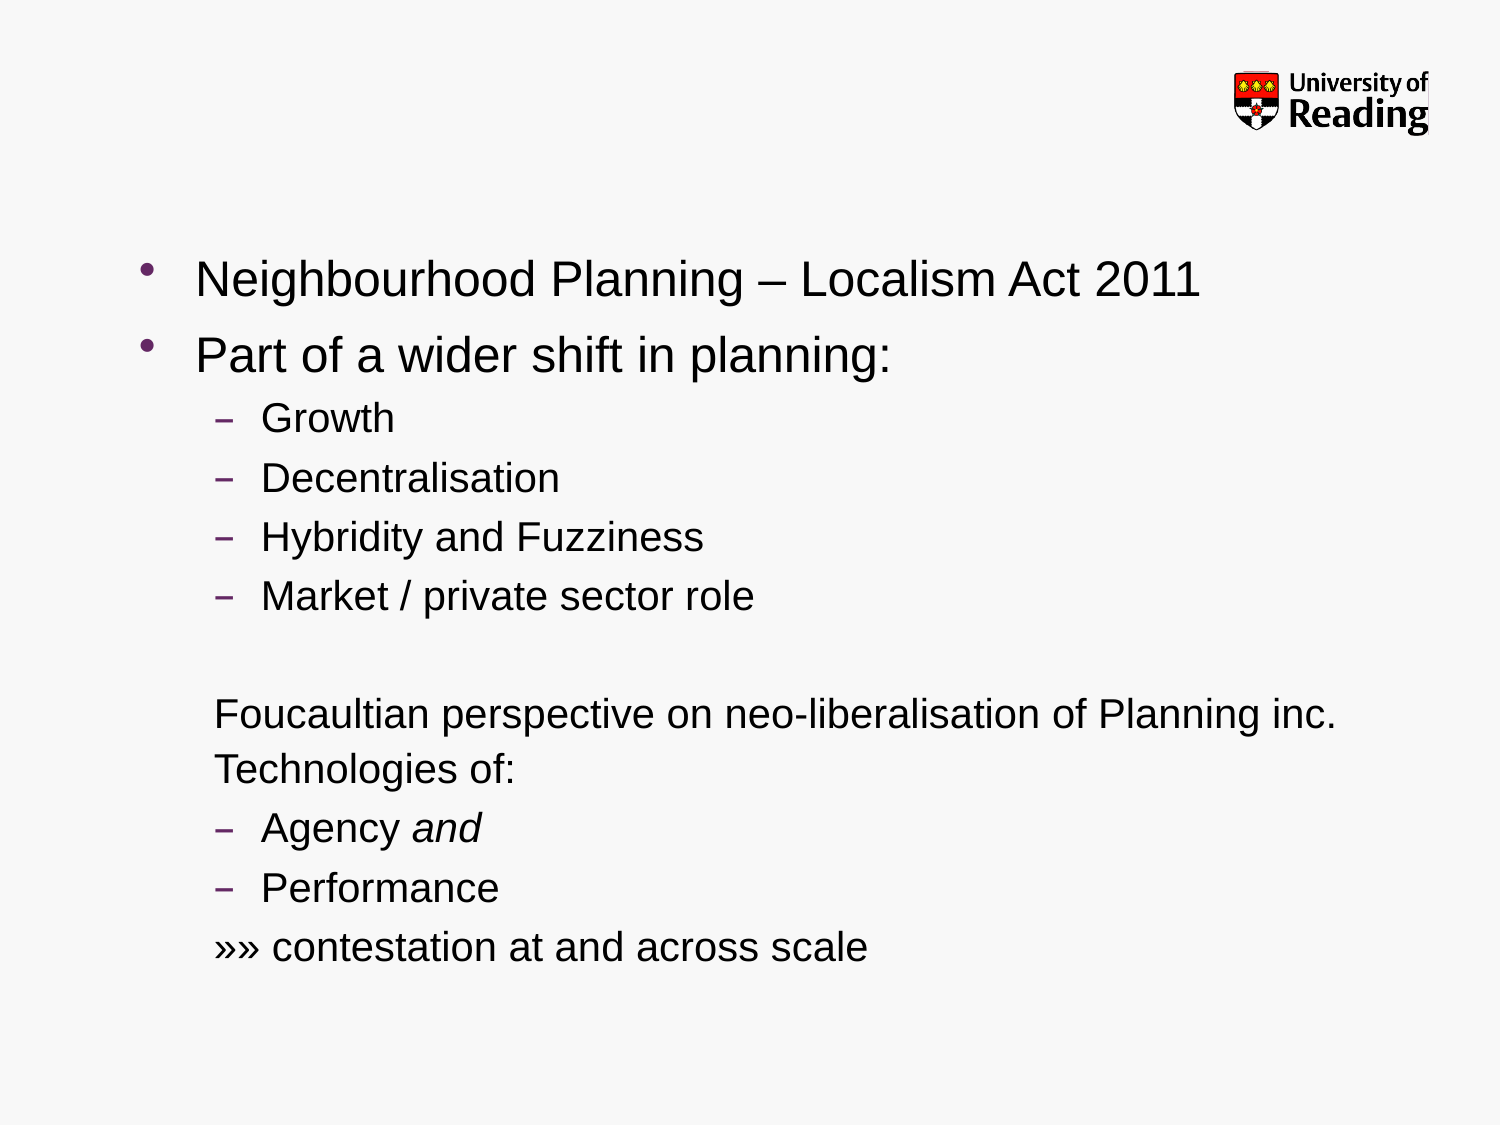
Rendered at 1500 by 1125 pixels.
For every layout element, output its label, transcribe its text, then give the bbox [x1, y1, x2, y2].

list Neighbourhood Planning – Localism Act 2011 Part of a wider shift in planning: Growth Decentralisation Hybridity and Fuzziness Market / private sector role Foucaultian perspective on neo-liberalisation of Planning inc. Technologies of: Agency and Performance »» contestation at and across scale [123, 232, 1426, 976]
picture [1234, 71, 1429, 136]
